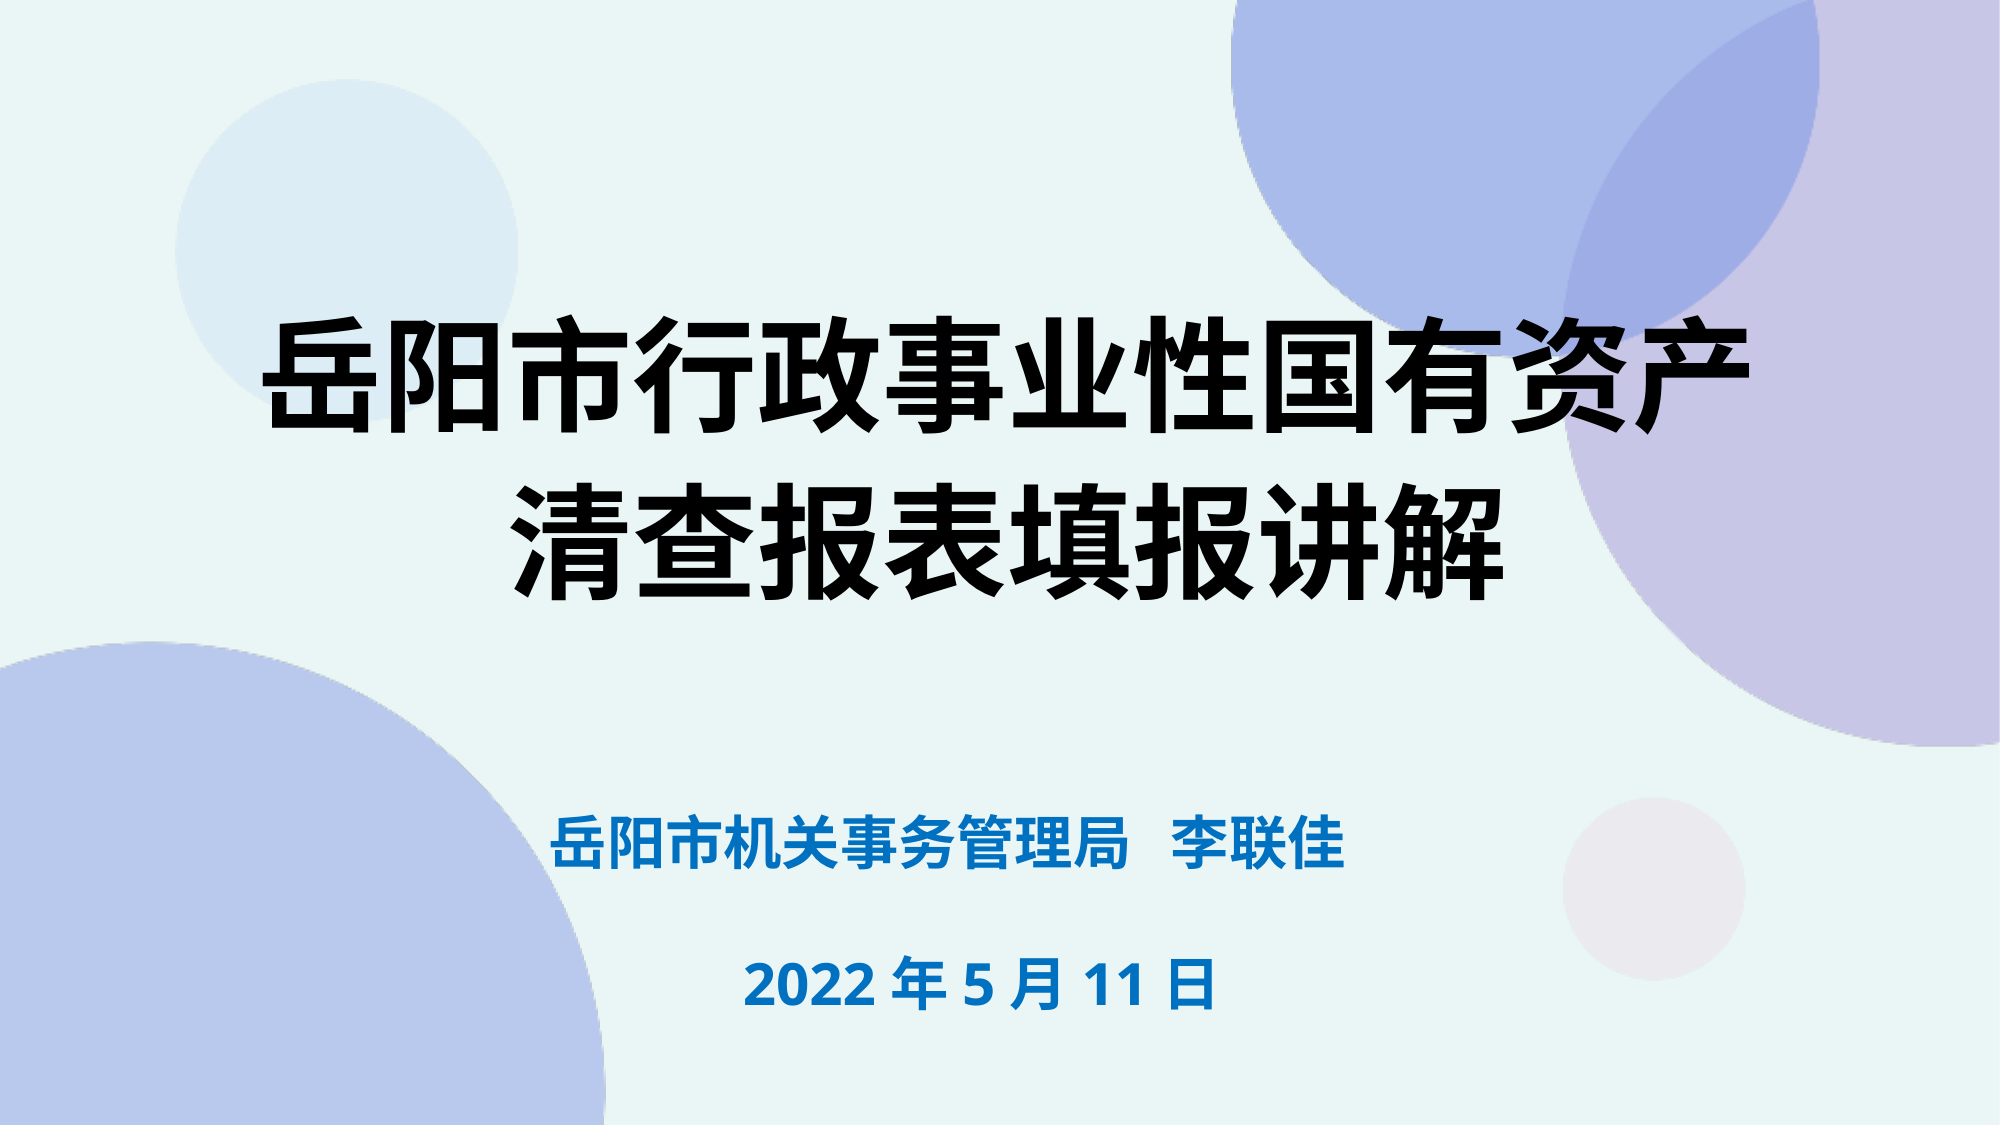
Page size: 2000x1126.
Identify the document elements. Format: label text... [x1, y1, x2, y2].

text_box 2022年5月11日 [728, 952, 1241, 1021]
list 岳阳市行政事业性国有资产 清查报表填报讲解 [7, 231, 2000, 665]
list 岳阳市机关事务管理局 李联佳 [534, 798, 1466, 932]
picture [0, 0, 2000, 1125]
